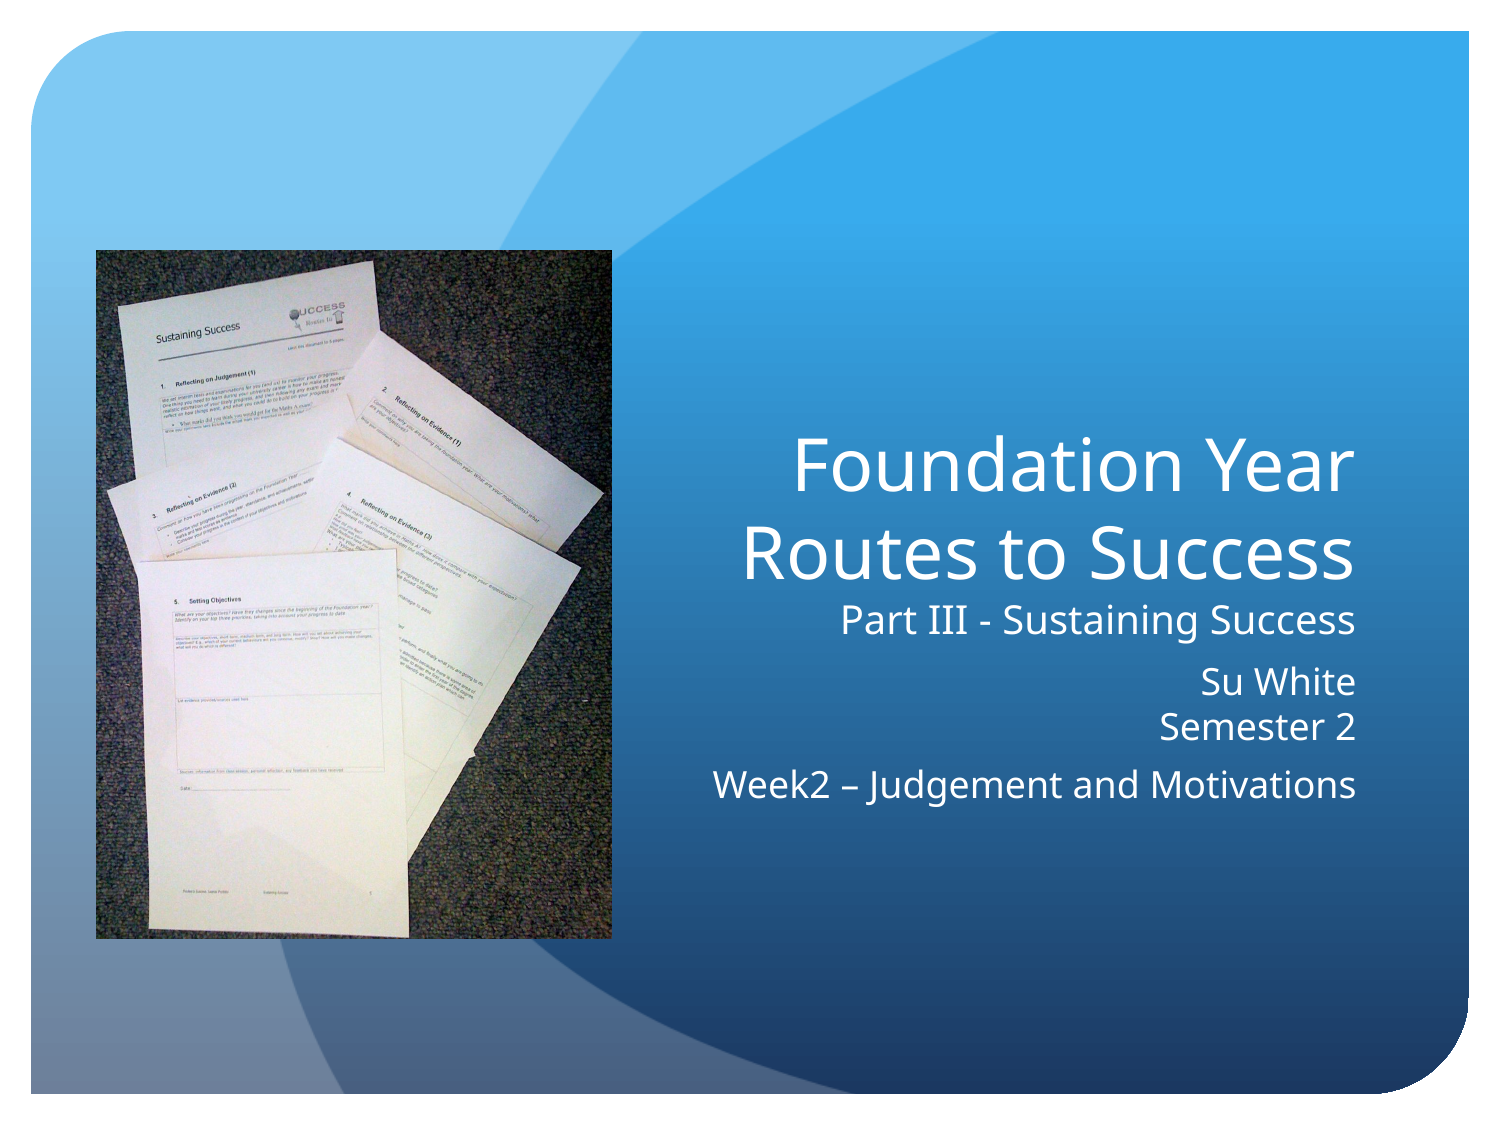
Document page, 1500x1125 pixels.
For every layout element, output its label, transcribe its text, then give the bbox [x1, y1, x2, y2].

title Foundation Year Routes to Success Part III - Sustaining Success [613, 408, 1372, 650]
subtitle Su White Semester 2 Week2 – Judgement and Motivations [613, 650, 1372, 939]
picture [25, 30, 1474, 1095]
